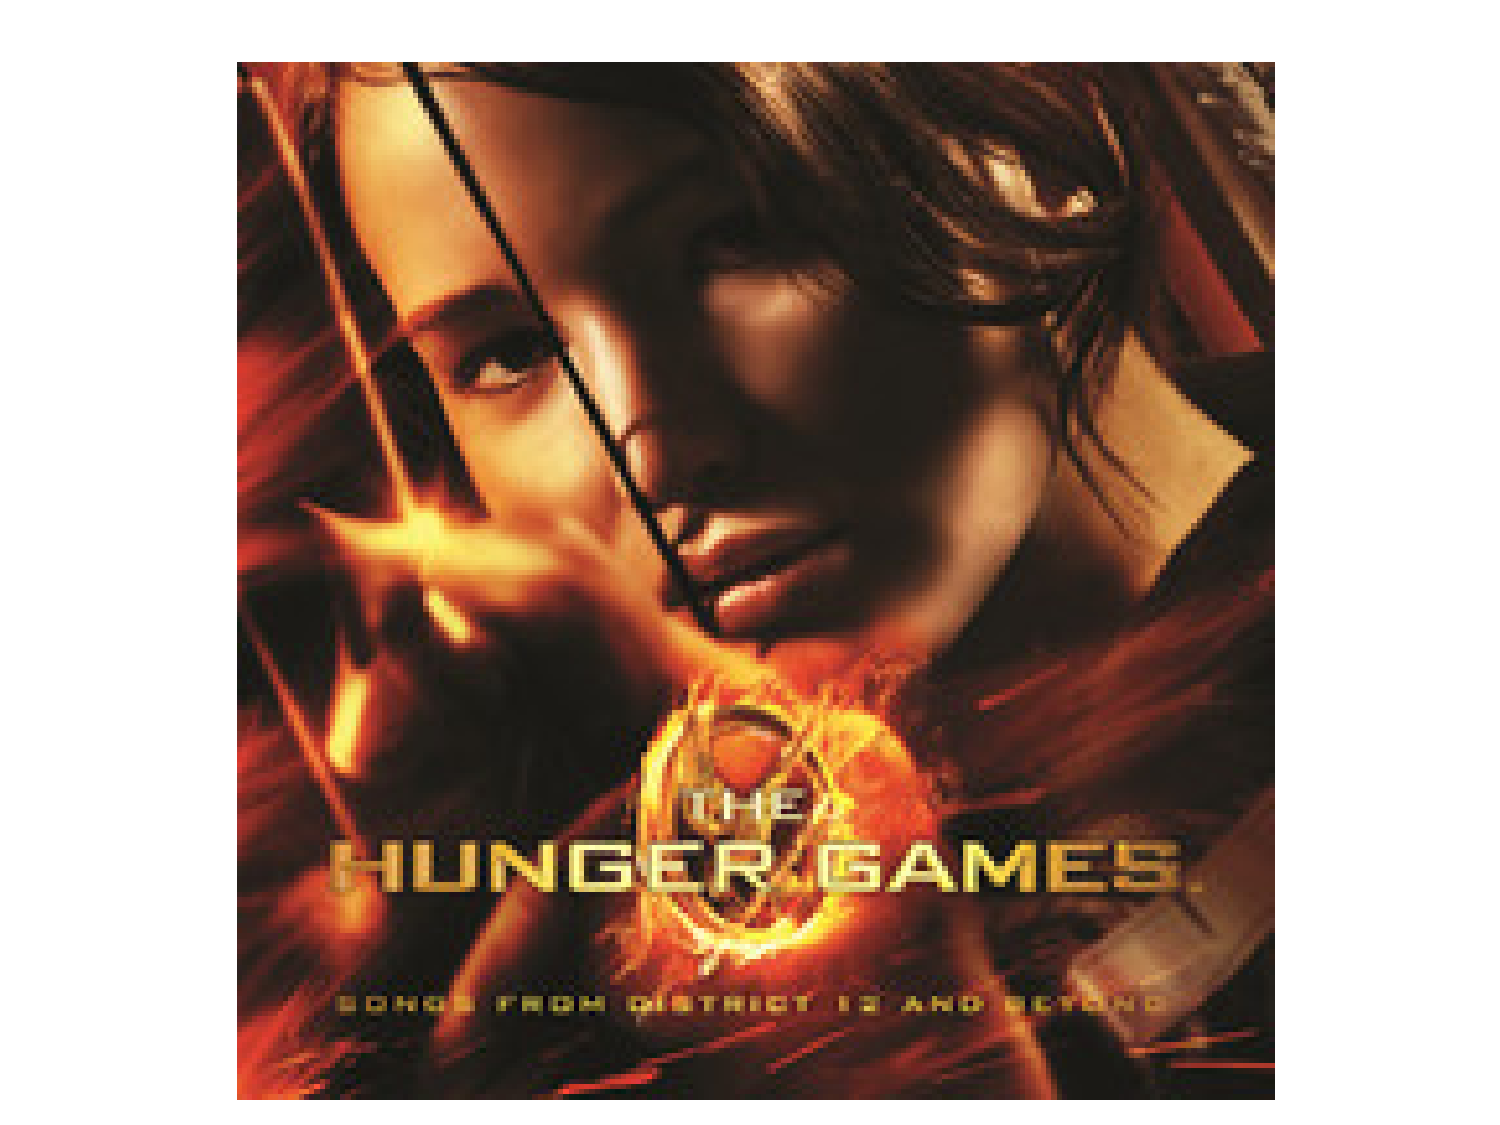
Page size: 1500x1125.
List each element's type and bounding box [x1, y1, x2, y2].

list [237, 62, 1276, 1101]
